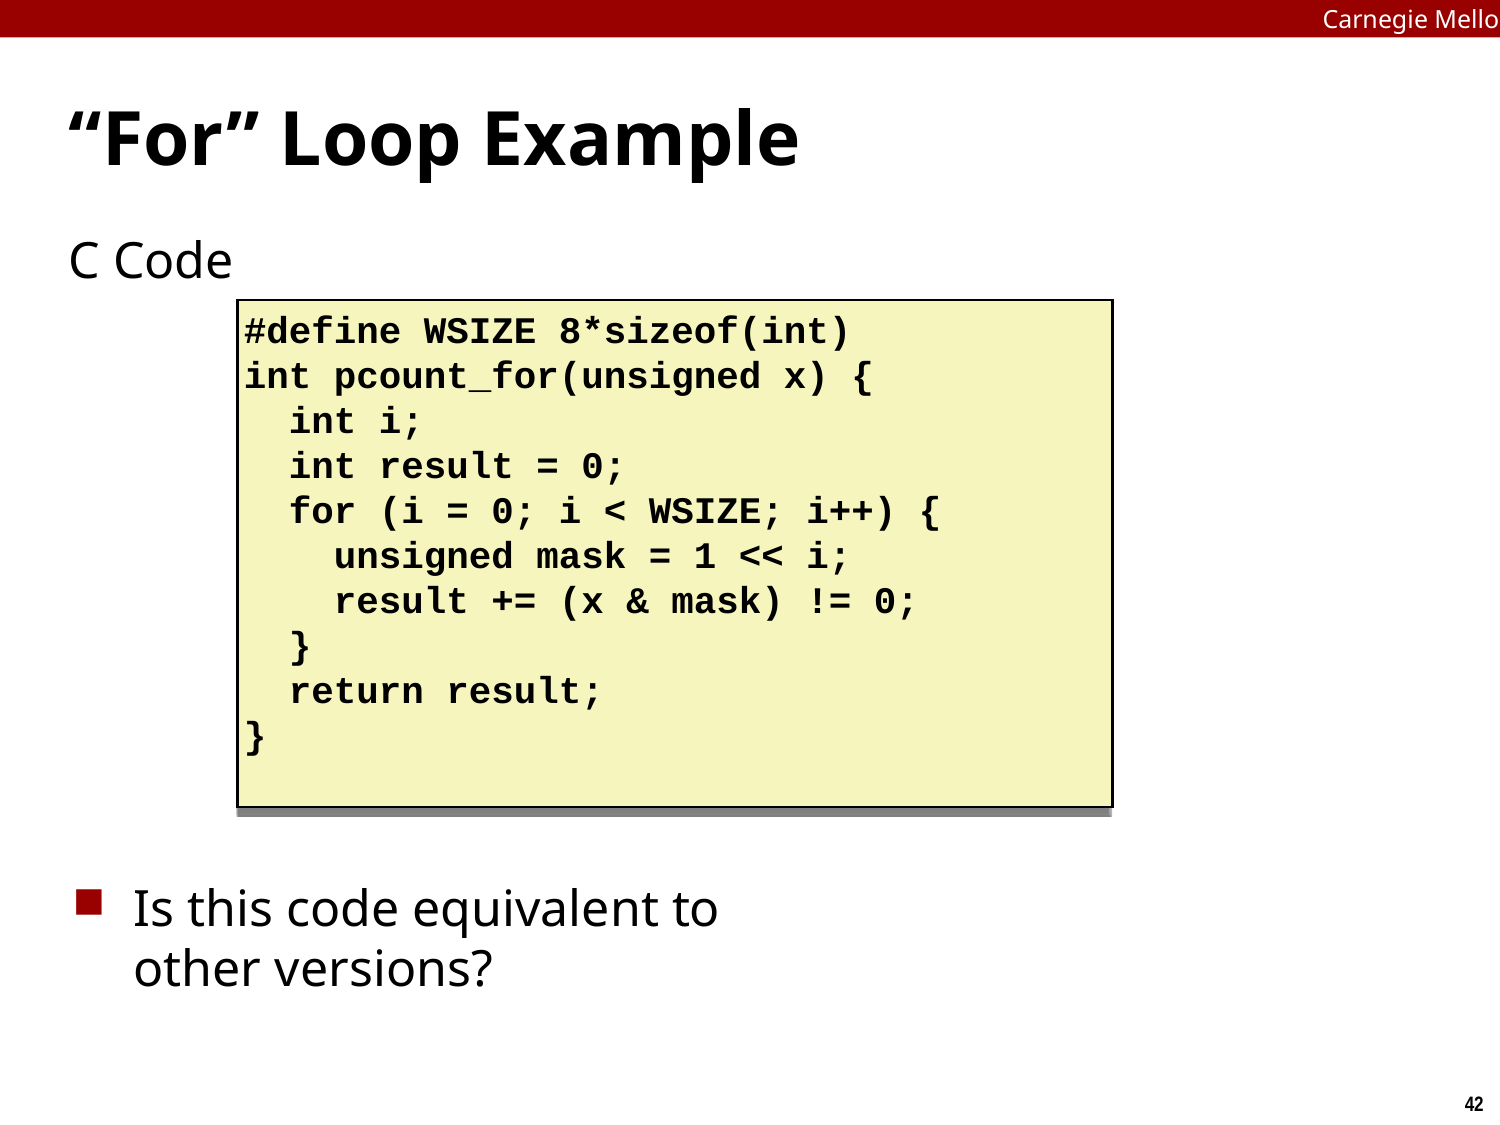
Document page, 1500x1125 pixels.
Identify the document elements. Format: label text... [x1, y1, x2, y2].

title “For” Loop Example [62, 41, 1438, 230]
list Is this code equivalent to other versions? [62, 868, 750, 1013]
text_box C Code [62, 230, 492, 295]
text_box Carnegie Mellon [1322, 3, 1500, 33]
text_box [0, 0, 1500, 38]
text_box #define WSIZE 8*sizeof(int) int pcount_for(unsigned x) { int i; int result = 0; for (i = 0; i < WSIZE; i++) { unsigned mask = 1 << i; result += (x & mask) != 0; } return result; } [237, 299, 1113, 807]
